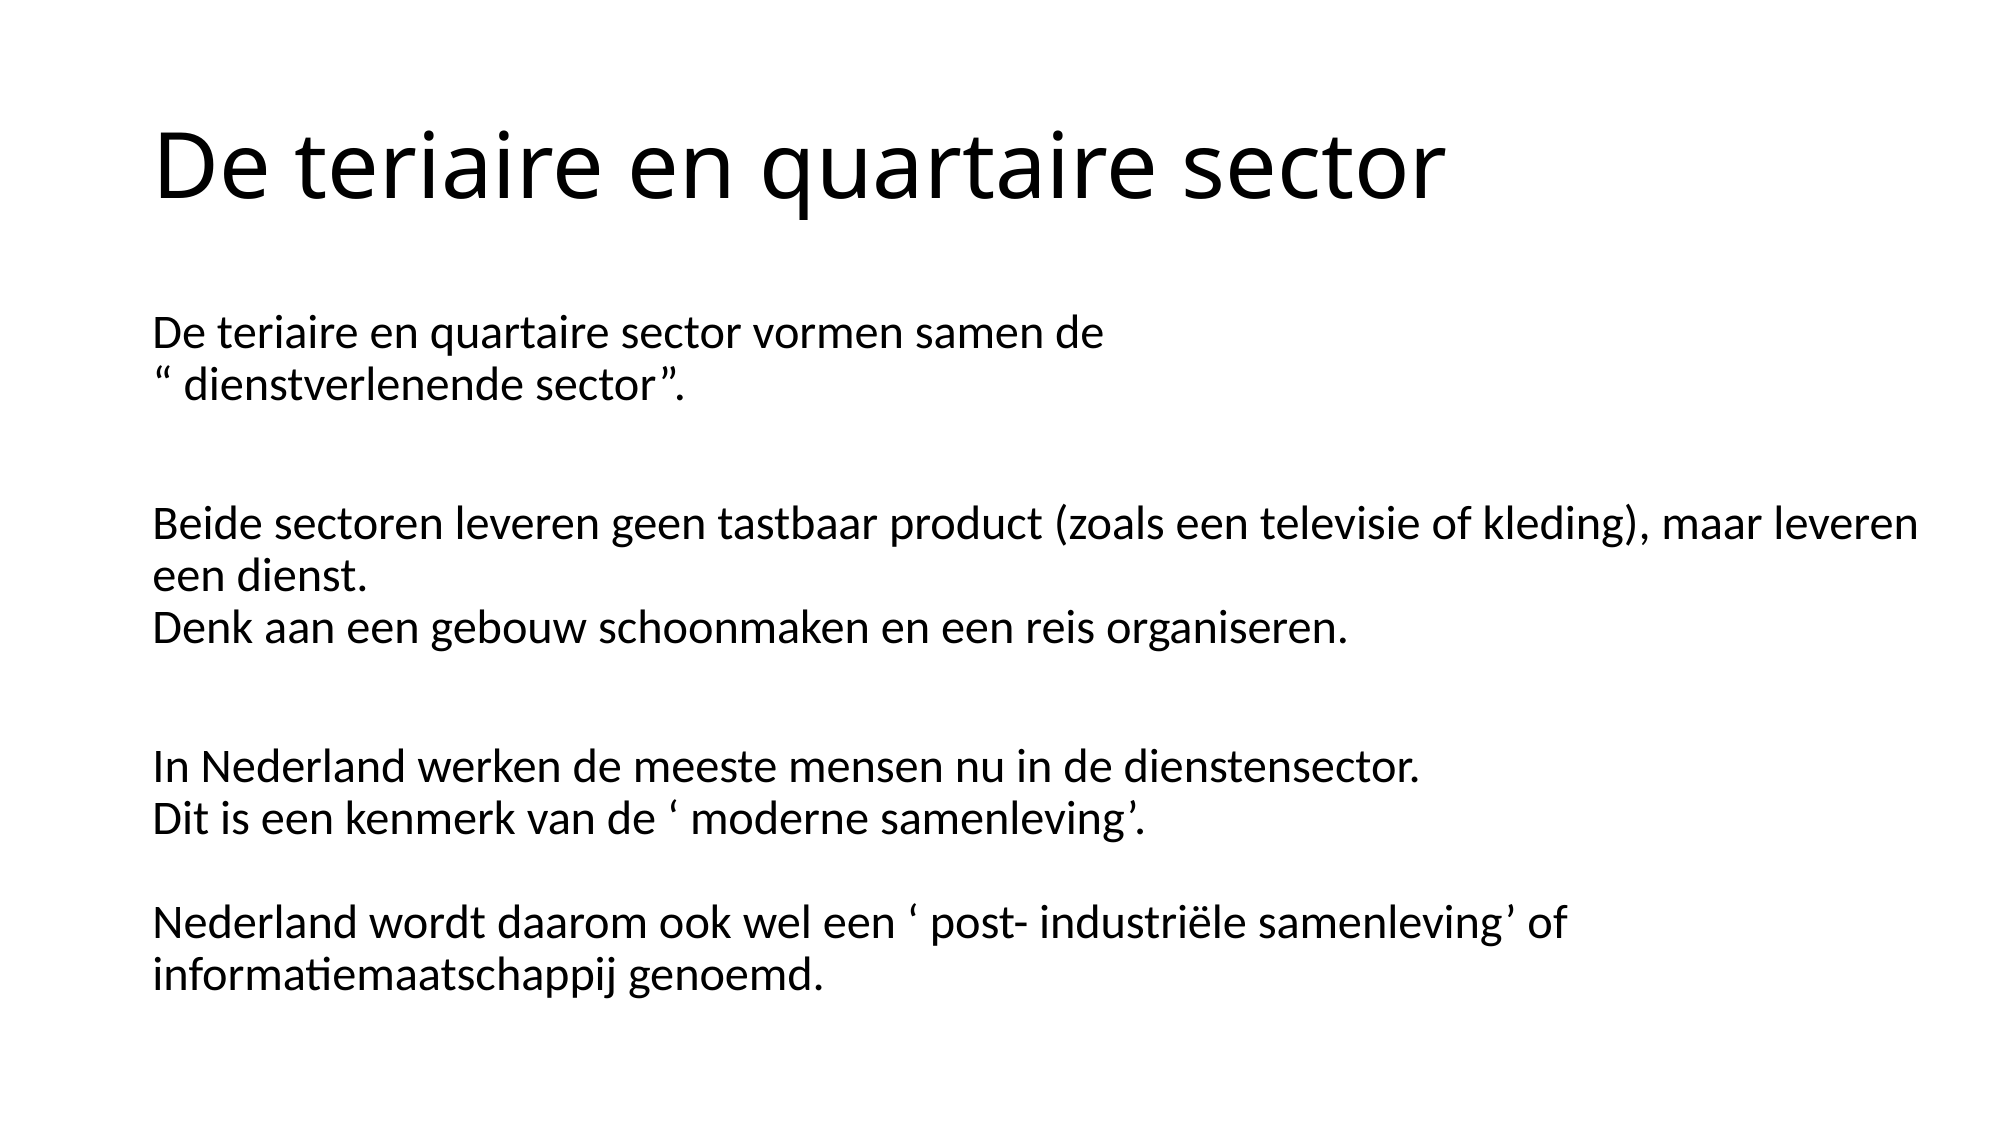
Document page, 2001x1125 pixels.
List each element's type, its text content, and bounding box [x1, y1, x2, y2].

list De teriaire en quartaire sector vormen samen de “ dienstverlenende sector”. Beide sectoren leveren geen tastbaar product (zoals een televisie of kleding), maar leveren een dienst. Denk aan een gebouw schoonmaken en een reis organiseren. In Nederland werken de meeste mensen nu in de dienstensector. Dit is een kenmerk van de ‘ moderne samenleving’. Nederland wordt daarom ook wel een ‘ post- industriële samenleving’ of informatiemaatschappij genoemd. [137, 299, 2000, 1014]
title De teriaire en quartaire sector [137, 59, 1863, 278]
